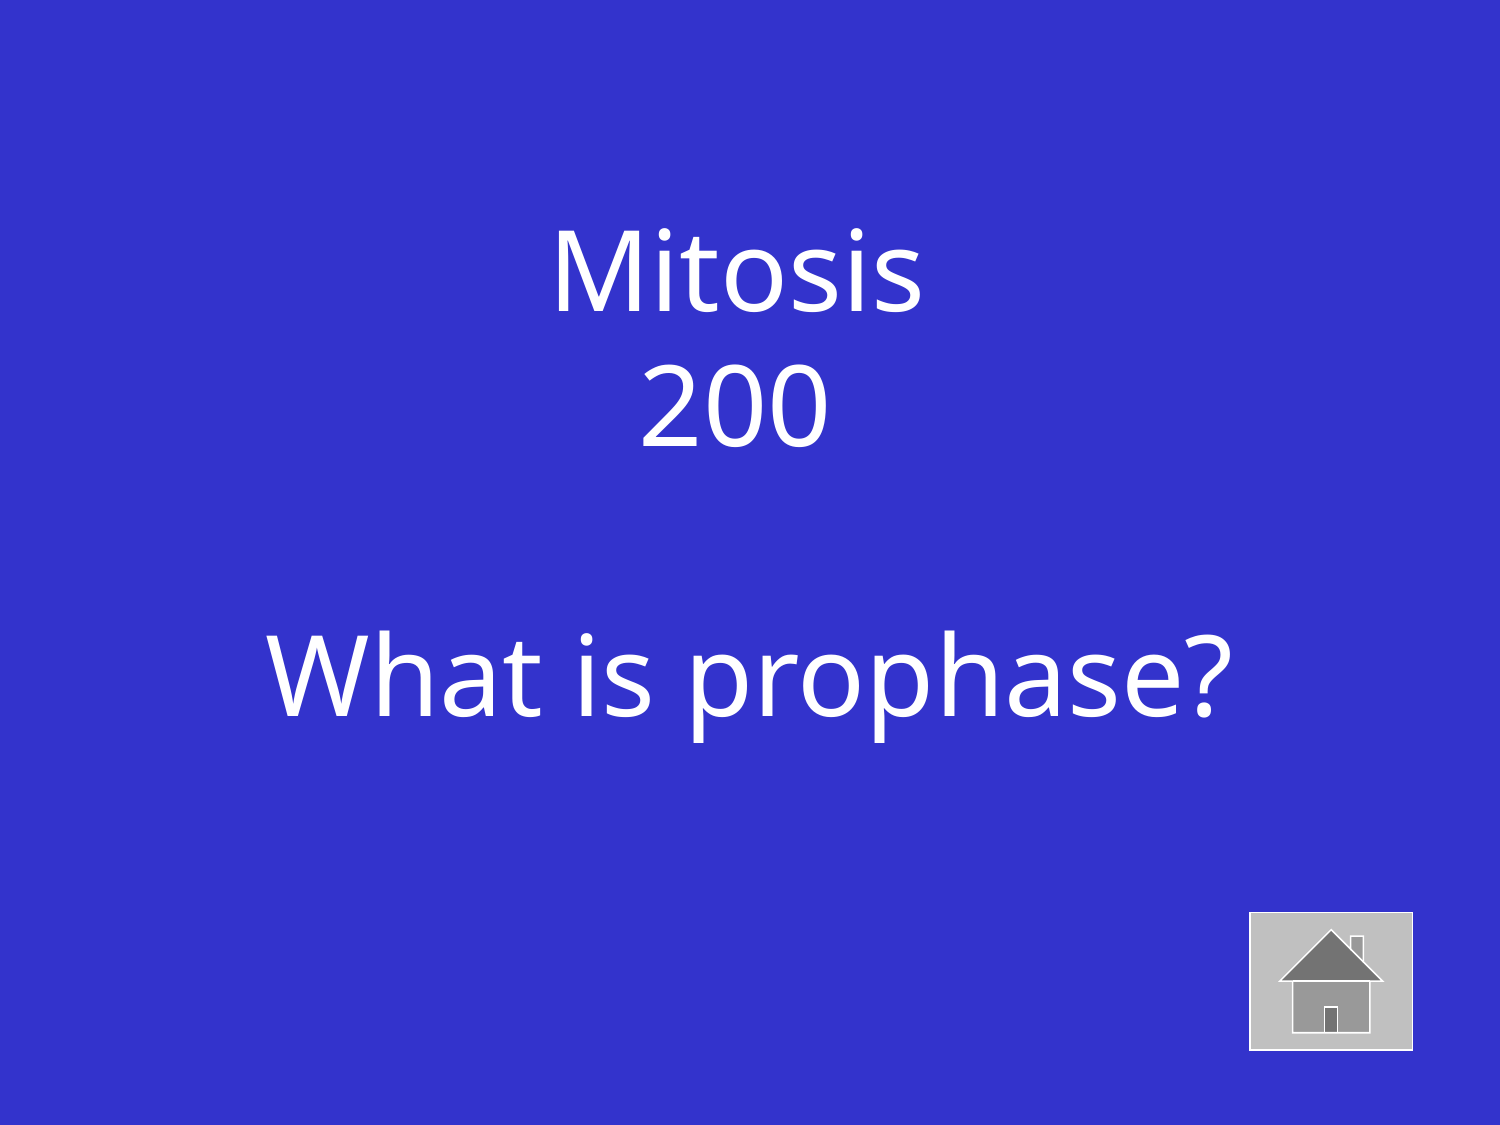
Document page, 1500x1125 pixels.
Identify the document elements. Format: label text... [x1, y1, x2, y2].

text_box [1249, 912, 1413, 1050]
title Mitosis 200 What is prophase? [112, 374, 1388, 563]
